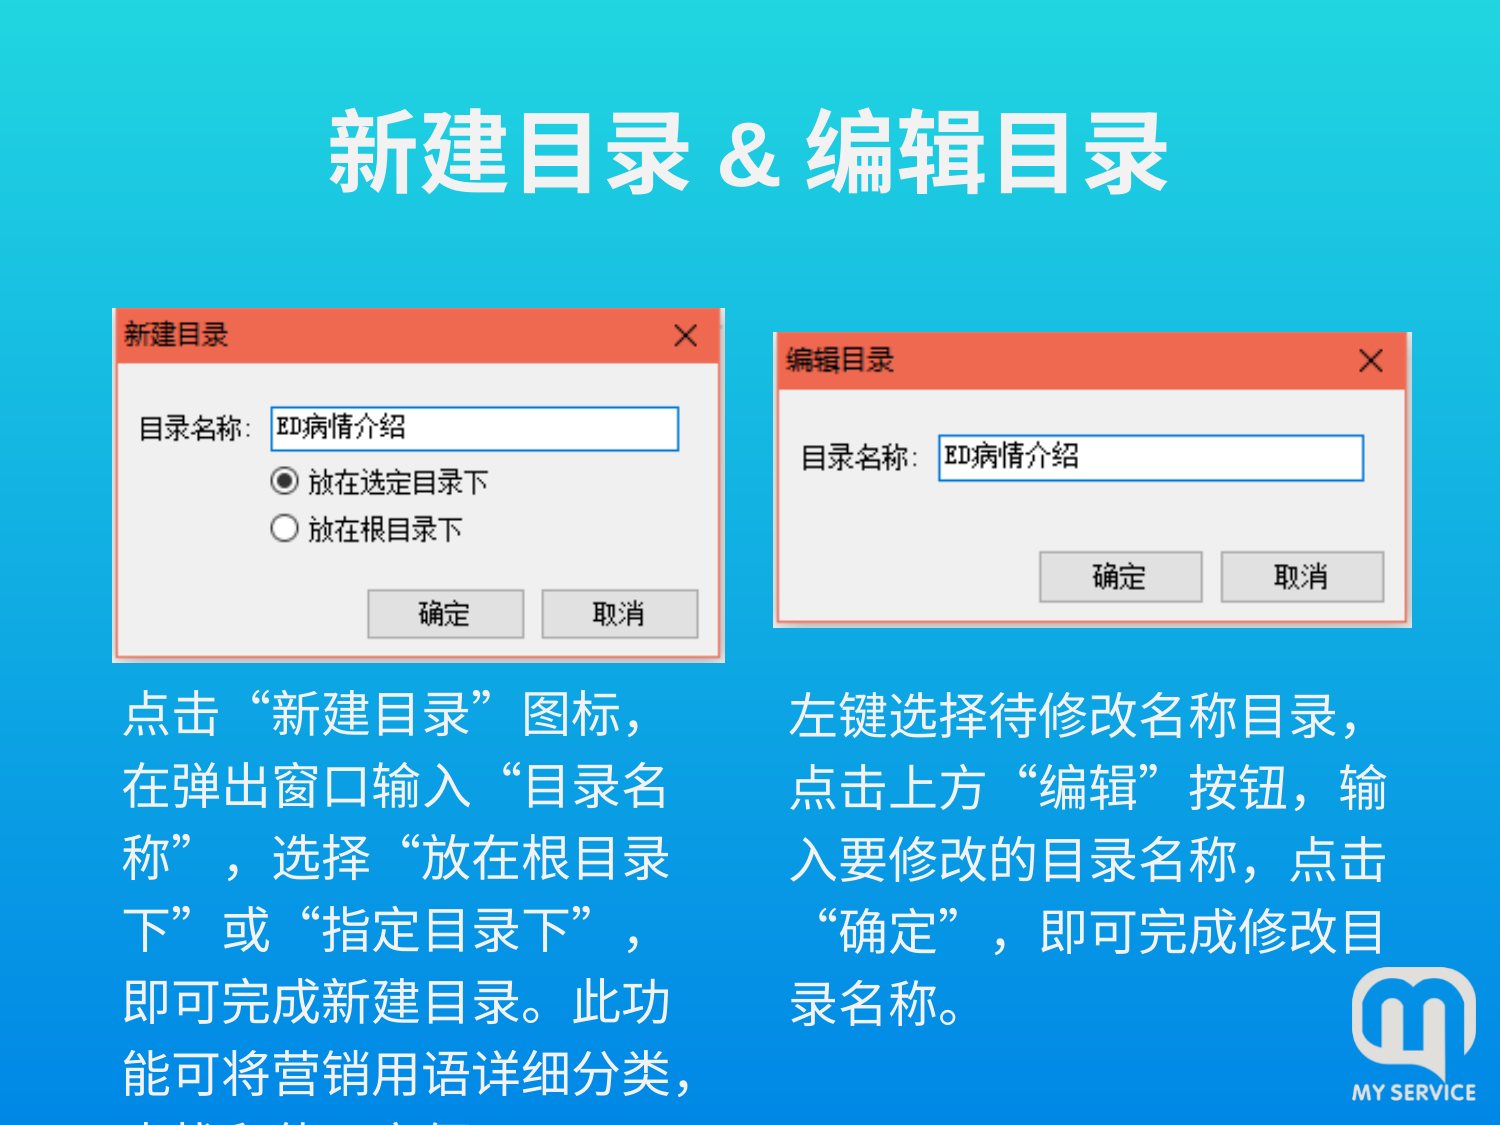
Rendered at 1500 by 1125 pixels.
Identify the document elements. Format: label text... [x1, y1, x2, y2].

title 新建目录&编辑目录 [75, 45, 1425, 233]
text_box 左键选择待修改名称目录，点击上方“编辑”按钮，输入要修改的目录名称，点击“确定”，即可完成修改目录名称。 [773, 665, 1412, 1040]
text_box 点击“新建目录”图标，在弹出窗口输入“目录名称”，选择“放在根目录下”或“指定目录下”，即可完成新建目录。此功能可将营销用语详细分类，查找和使用方便。 [107, 667, 720, 1125]
picture [1352, 967, 1476, 1107]
picture [0, 308, 1500, 662]
